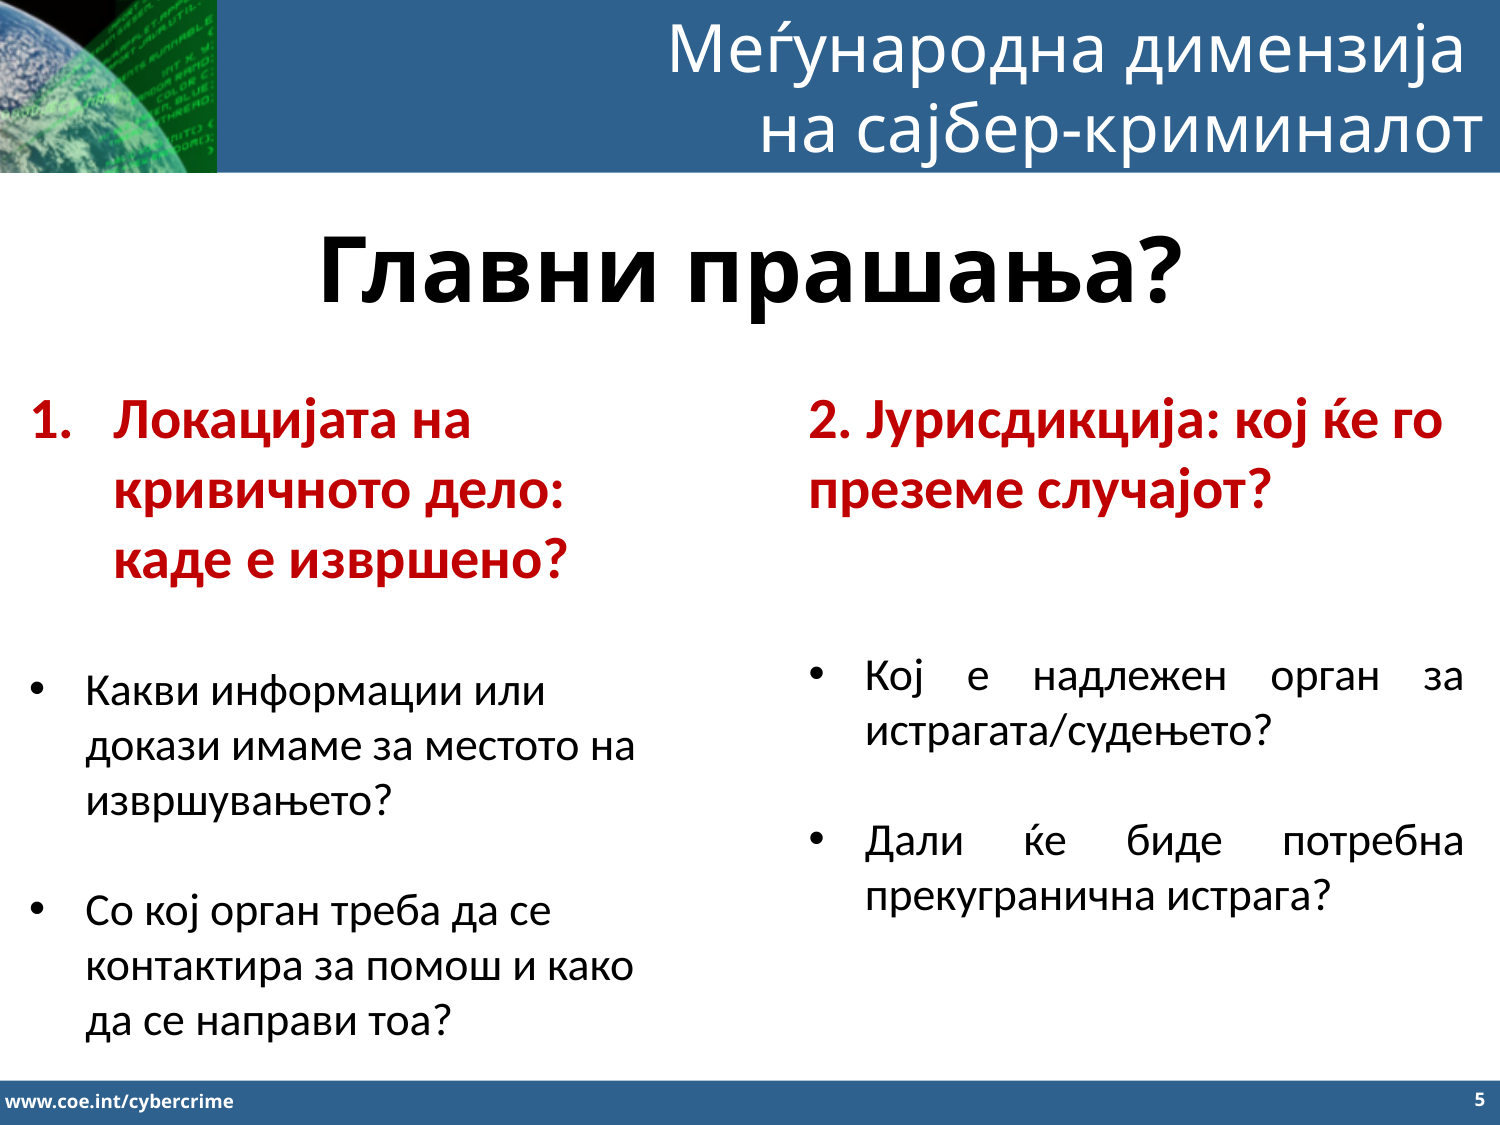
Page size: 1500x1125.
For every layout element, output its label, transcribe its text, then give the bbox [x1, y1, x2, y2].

text_box Локацијата на кривичното дело: каде е извршено? Какви информации или докази имаме за местото на извршувањето? Со кој орган треба да се контактира за помош и како да се направи тоа? [14, 372, 707, 1053]
picture [0, 1, 217, 173]
text_box Меѓународна димензија на сајбер-криминалот [329, 9, 1500, 162]
text_box 2. Јурисдикција: кој ќе го преземе случајот? Кој е надлежен орган за истрагата/судењето? Дали ќе биде потребна прекугранична истрага? [793, 372, 1480, 928]
text_box Главни прашања? [74, 203, 1425, 331]
slide_number 5 [1149, 1079, 1500, 1125]
